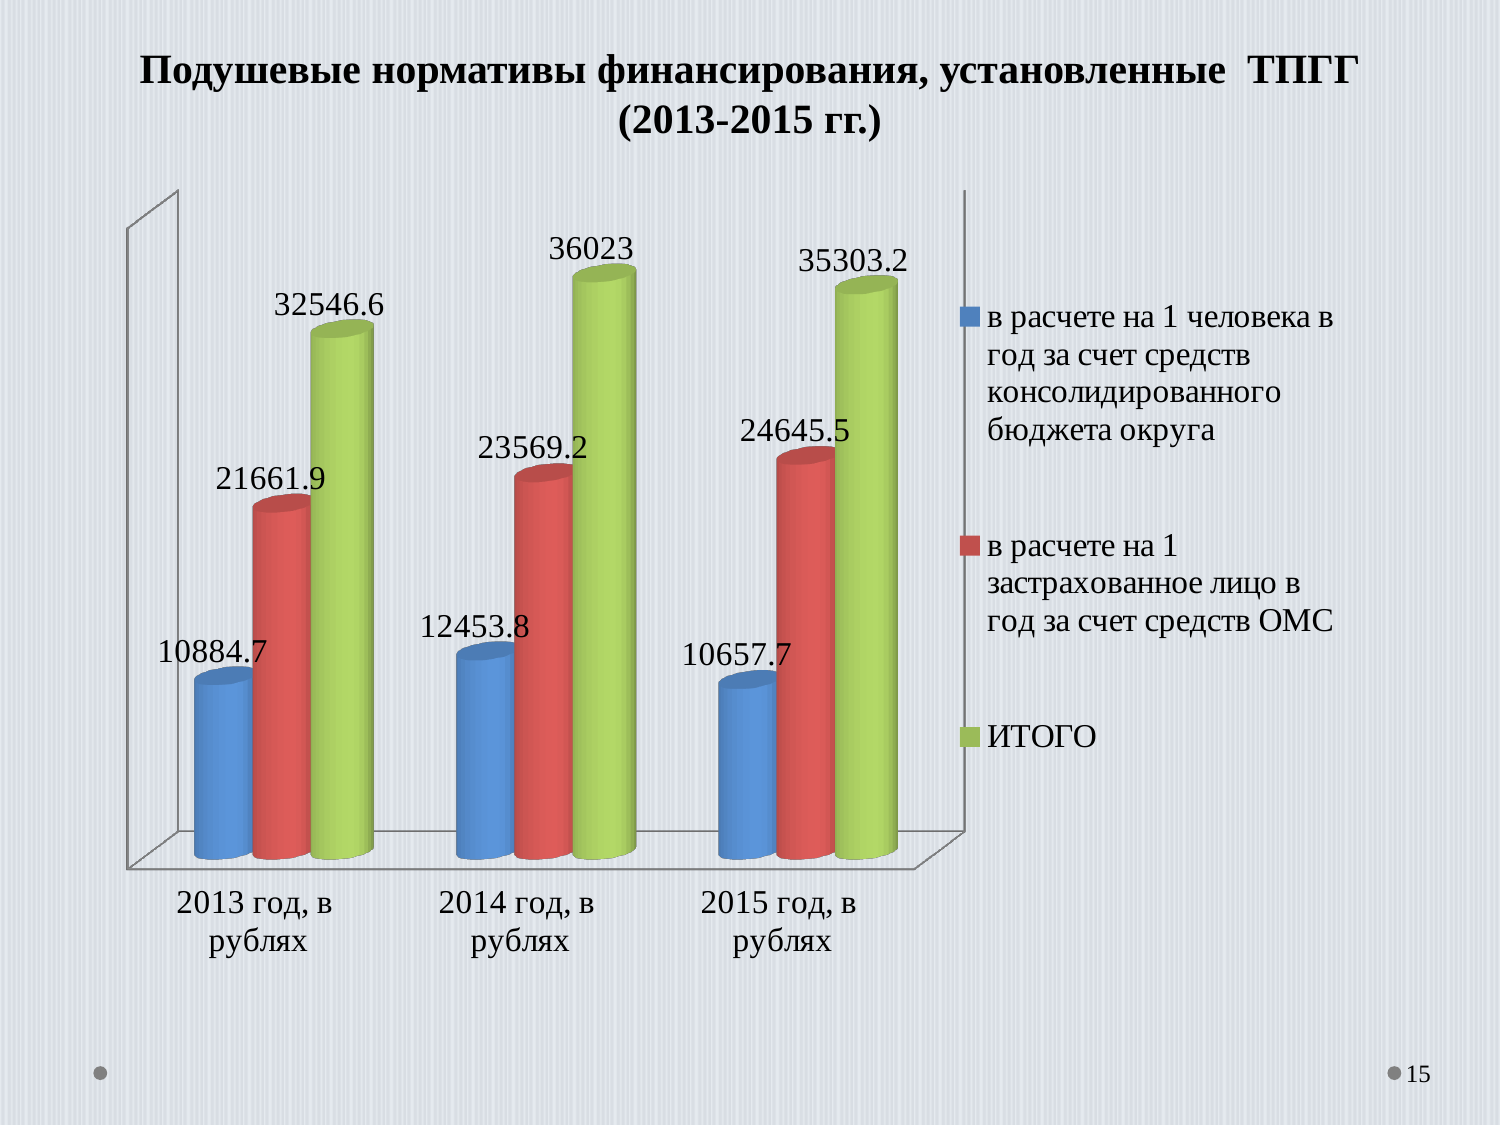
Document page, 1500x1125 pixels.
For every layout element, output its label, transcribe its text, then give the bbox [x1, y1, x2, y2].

chart [100, 172, 1401, 977]
slide_number 15 [1401, 1042, 1494, 1103]
title Подушевые нормативы финансирования, установленные ТПГГ (2013-2015 гг.) [75, 0, 1425, 185]
